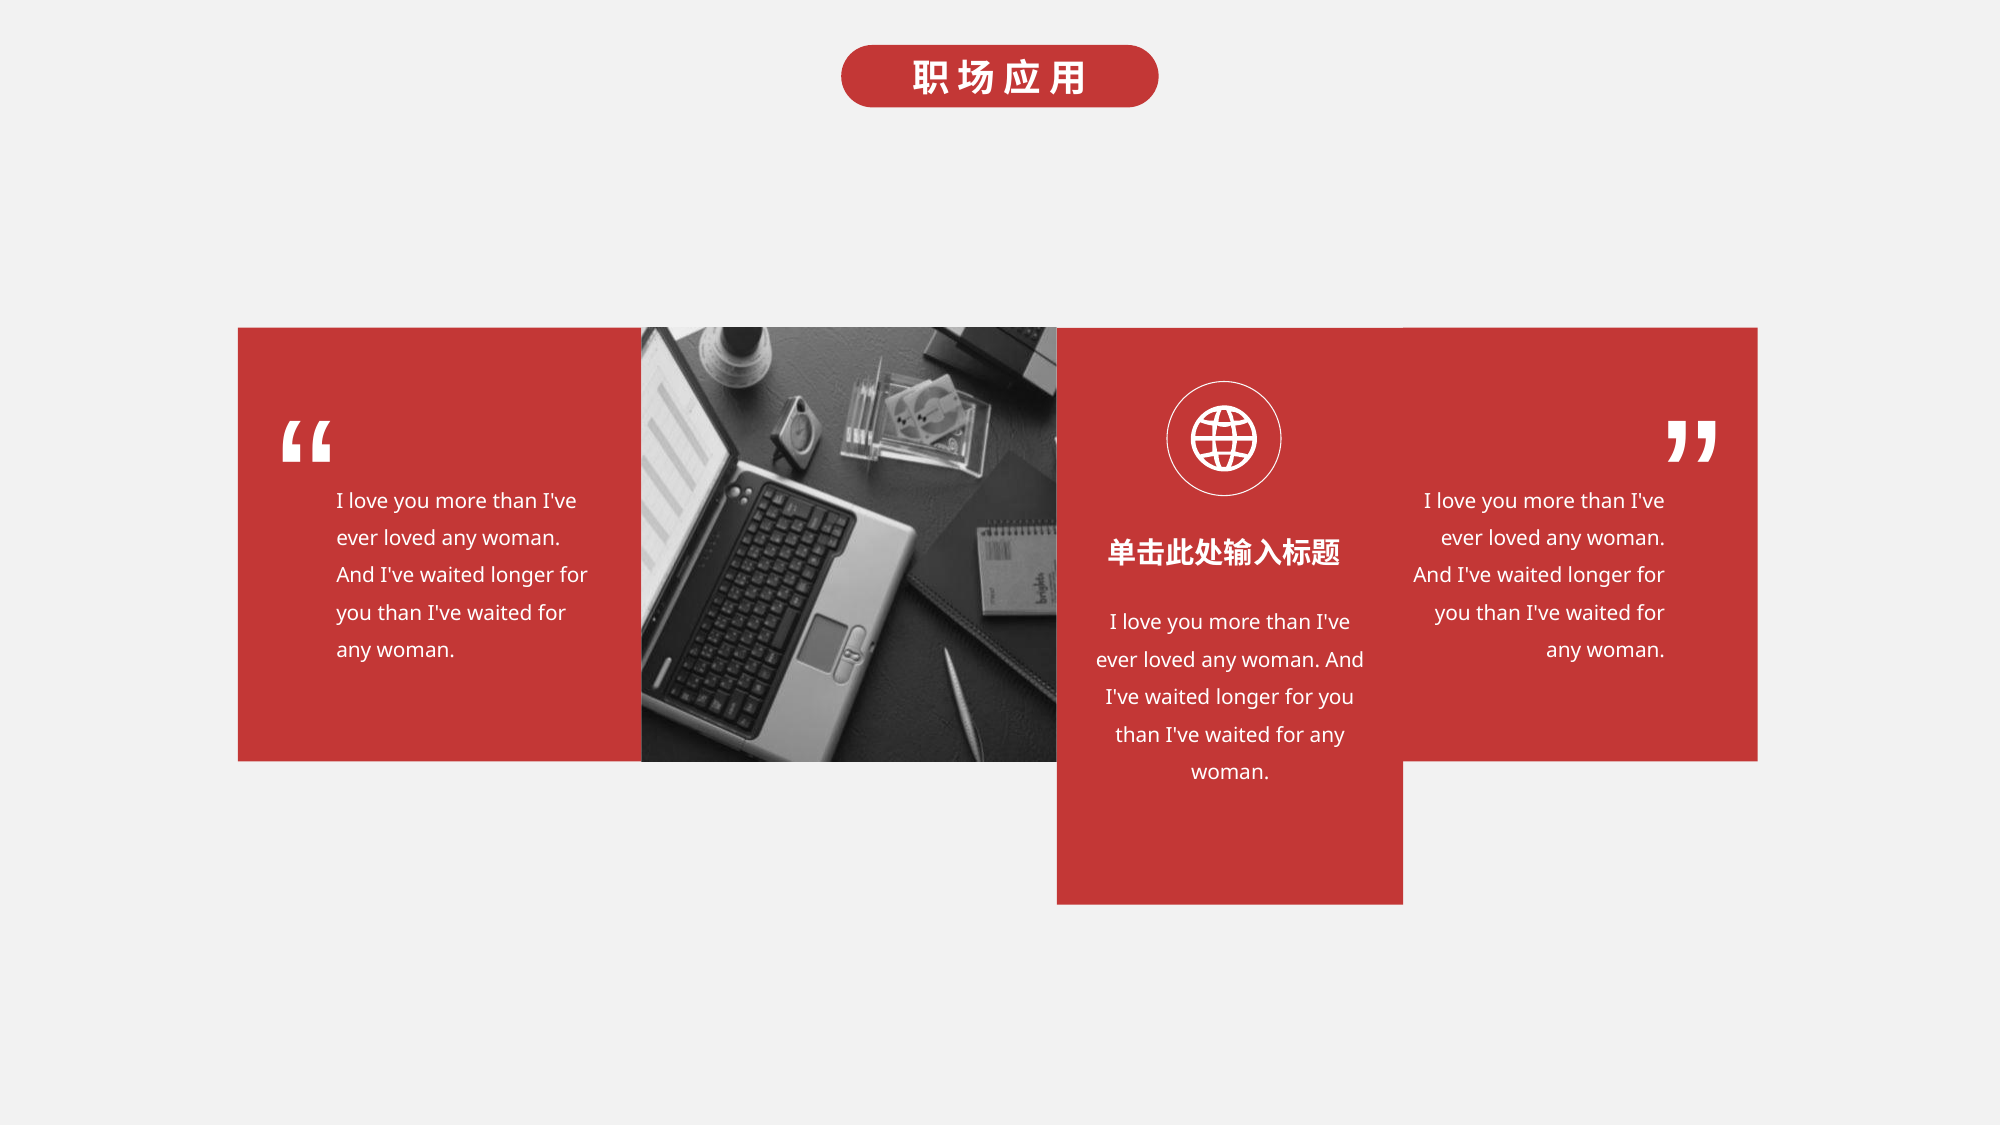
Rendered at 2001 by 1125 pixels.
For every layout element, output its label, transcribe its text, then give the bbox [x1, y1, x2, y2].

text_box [1166, 381, 1281, 496]
text_box [237, 327, 641, 762]
text_box ” [1646, 356, 1738, 592]
text_box 单击此处输入标题 [1087, 534, 1360, 570]
text_box I love you more than I've ever loved any woman. And I've waited longer for you than I've waited for any woman. [1073, 589, 1387, 791]
text_box [1056, 327, 1404, 905]
text_box 职 场 应 用 [840, 43, 1160, 109]
text_box [1404, 327, 1758, 762]
text_box “ [261, 356, 353, 592]
text_box I love you more than I've ever loved any woman. And I've waited longer for you than I've waited for any woman. [321, 467, 612, 670]
text_box [641, 327, 1056, 762]
text_box I love you more than I've ever loved any woman. And I've waited longer for you than I've waited for any woman. [1391, 467, 1680, 670]
